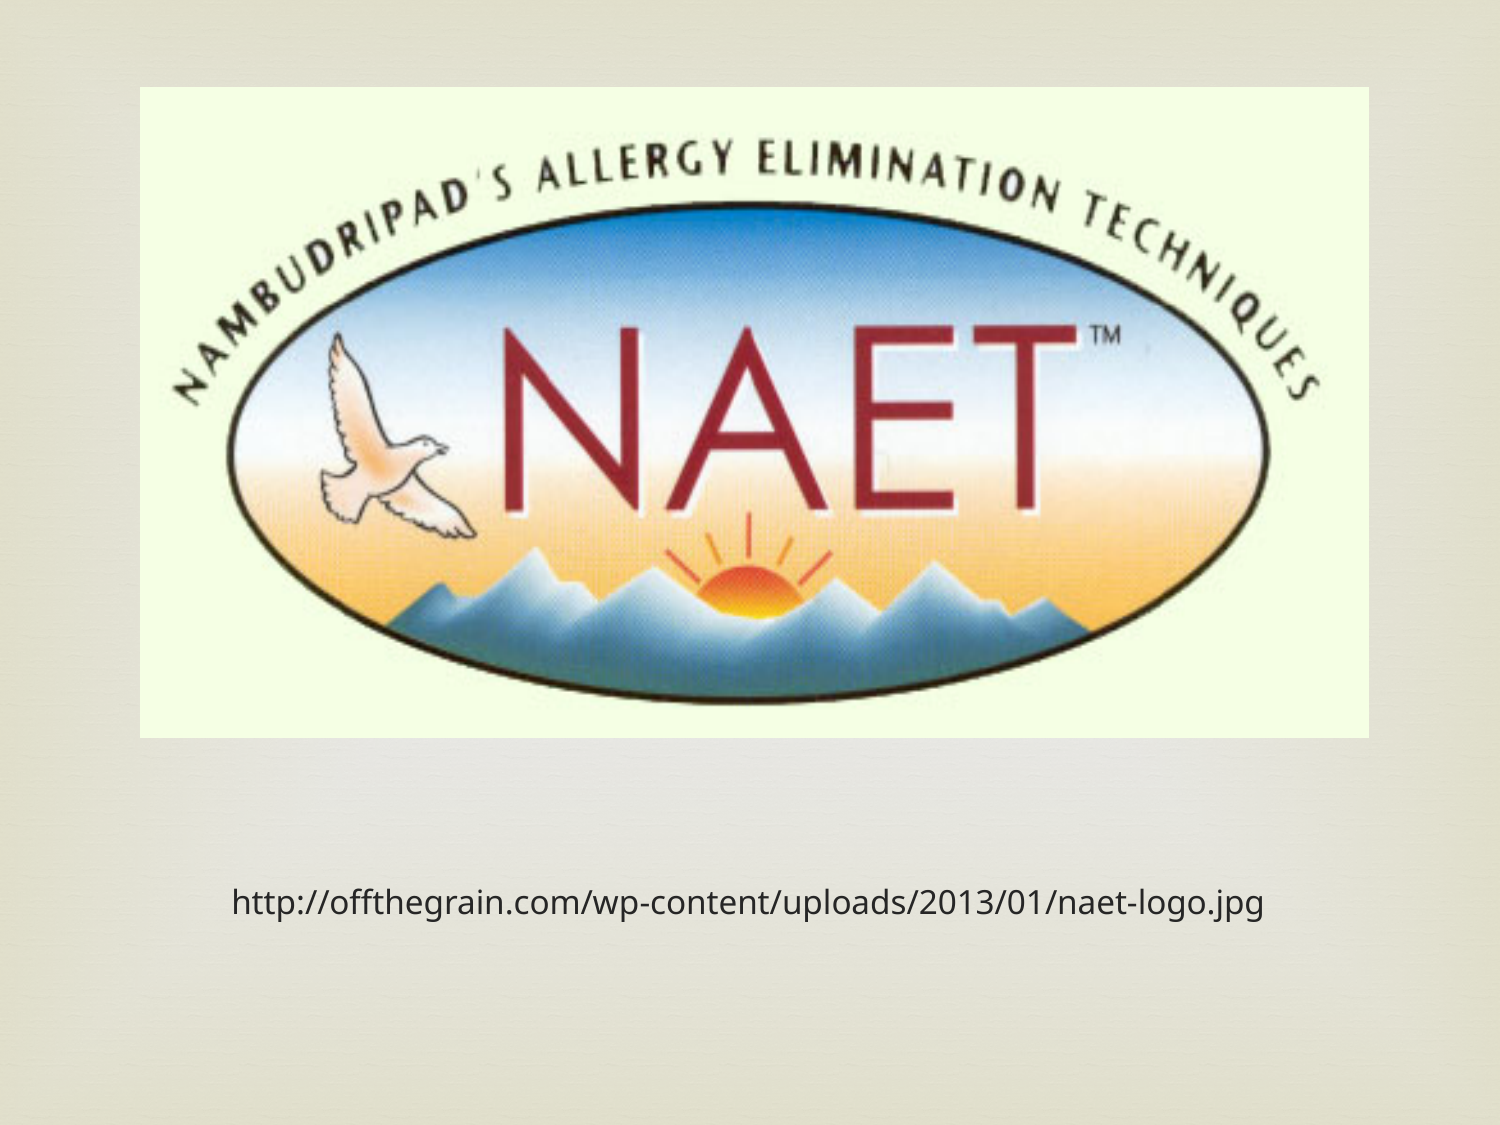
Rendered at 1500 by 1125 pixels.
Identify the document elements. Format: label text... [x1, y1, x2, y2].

picture [140, 86, 1370, 739]
list http://offthegrain.com/wp-content/uploads/2013/01/naet-logo.jpg [112, 873, 1386, 1006]
